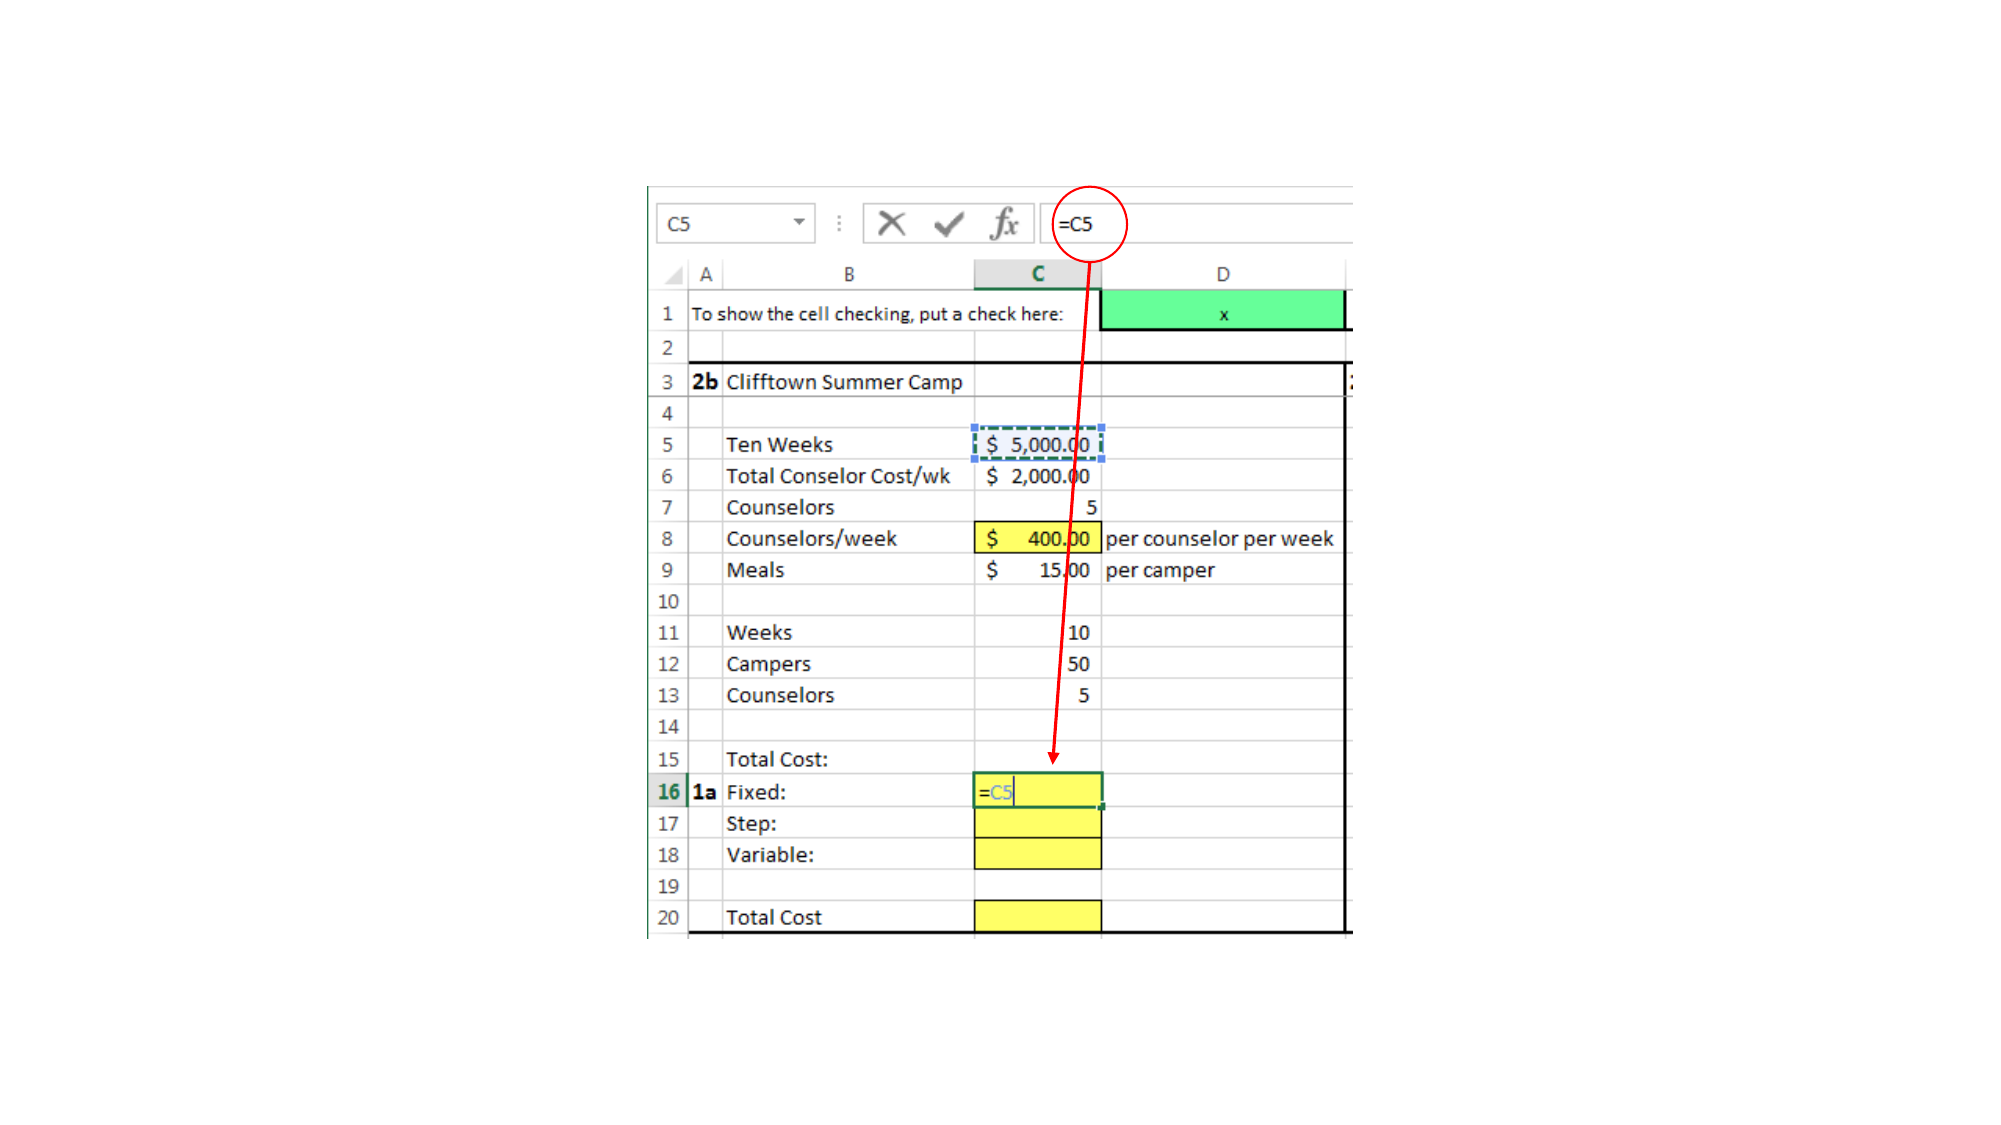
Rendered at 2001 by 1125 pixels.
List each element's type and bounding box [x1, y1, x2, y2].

text_box [1052, 262, 1090, 765]
picture [647, 186, 1353, 939]
